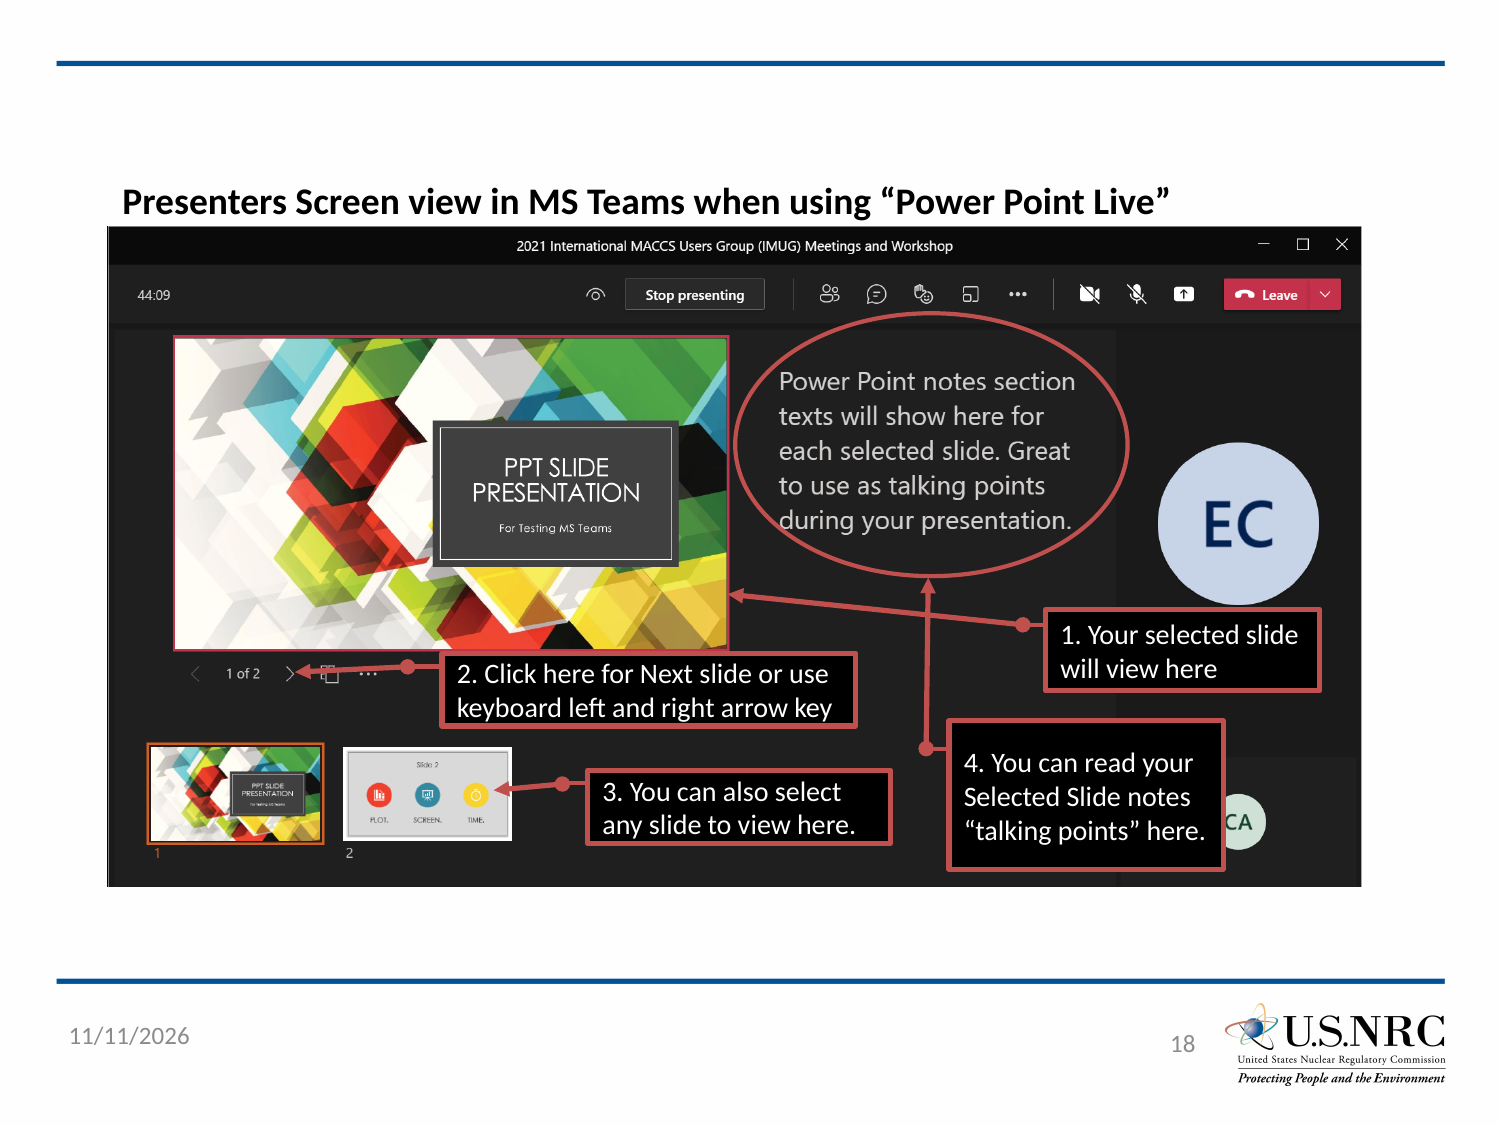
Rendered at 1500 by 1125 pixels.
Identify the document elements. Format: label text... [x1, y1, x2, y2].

text_box Presenters Screen view in MS Teams when using “Power Point Live” [107, 169, 1362, 225]
picture [0, 0, 1500, 1125]
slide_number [53, 1004, 404, 1065]
slide_number 18 [1030, 1012, 1211, 1073]
